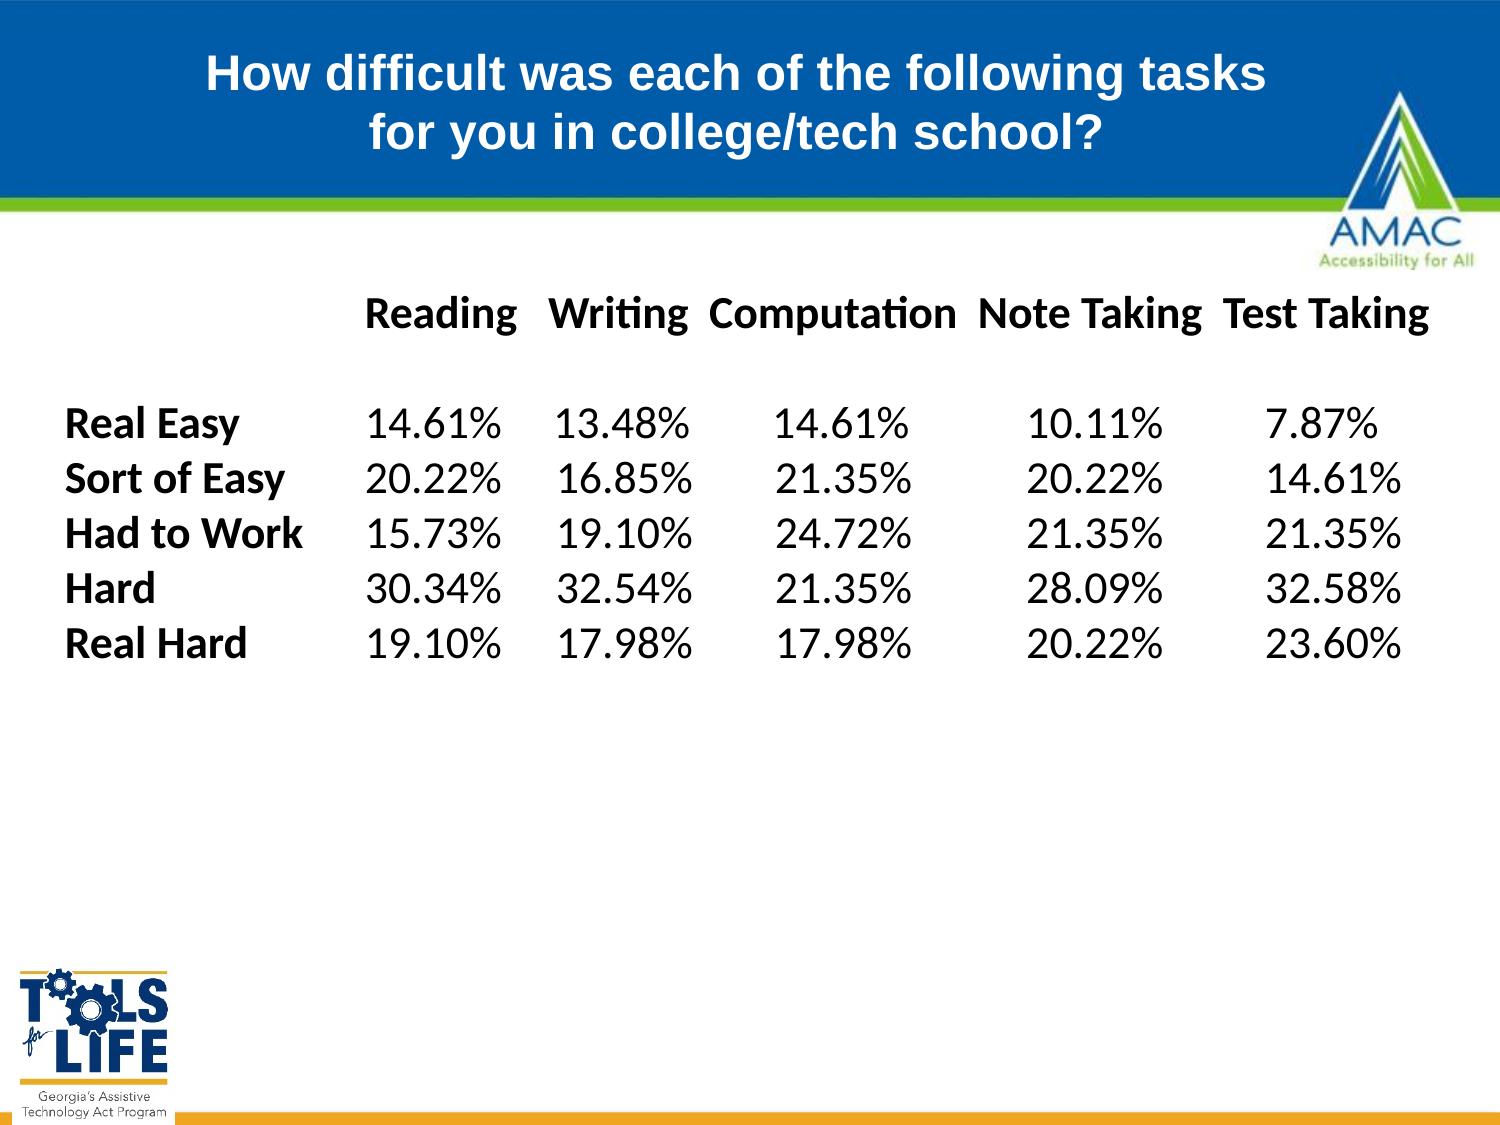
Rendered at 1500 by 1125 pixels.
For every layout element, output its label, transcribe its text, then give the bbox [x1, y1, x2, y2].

title How difficult was each of the following tasks for you in college/tech school? [62, 0, 1425, 200]
picture [12, 962, 175, 1125]
picture [0, 0, 1500, 270]
text_box Reading Writing Computation Note Taking Test Taking Real Easy 14.61% 13.48% 14.61% 10.11% 7.87% Sort of Easy 20.22% 16.85% 21.35% 20.22% 14.61% Had to Work 15.73% 19.10% 24.72% 21.35% 21.35% Hard 30.34% 32.54% 21.35% 28.09% 32.58% Real Hard 19.10% 17.98% 17.98% 20.22% 23.60% [49, 275, 1463, 675]
